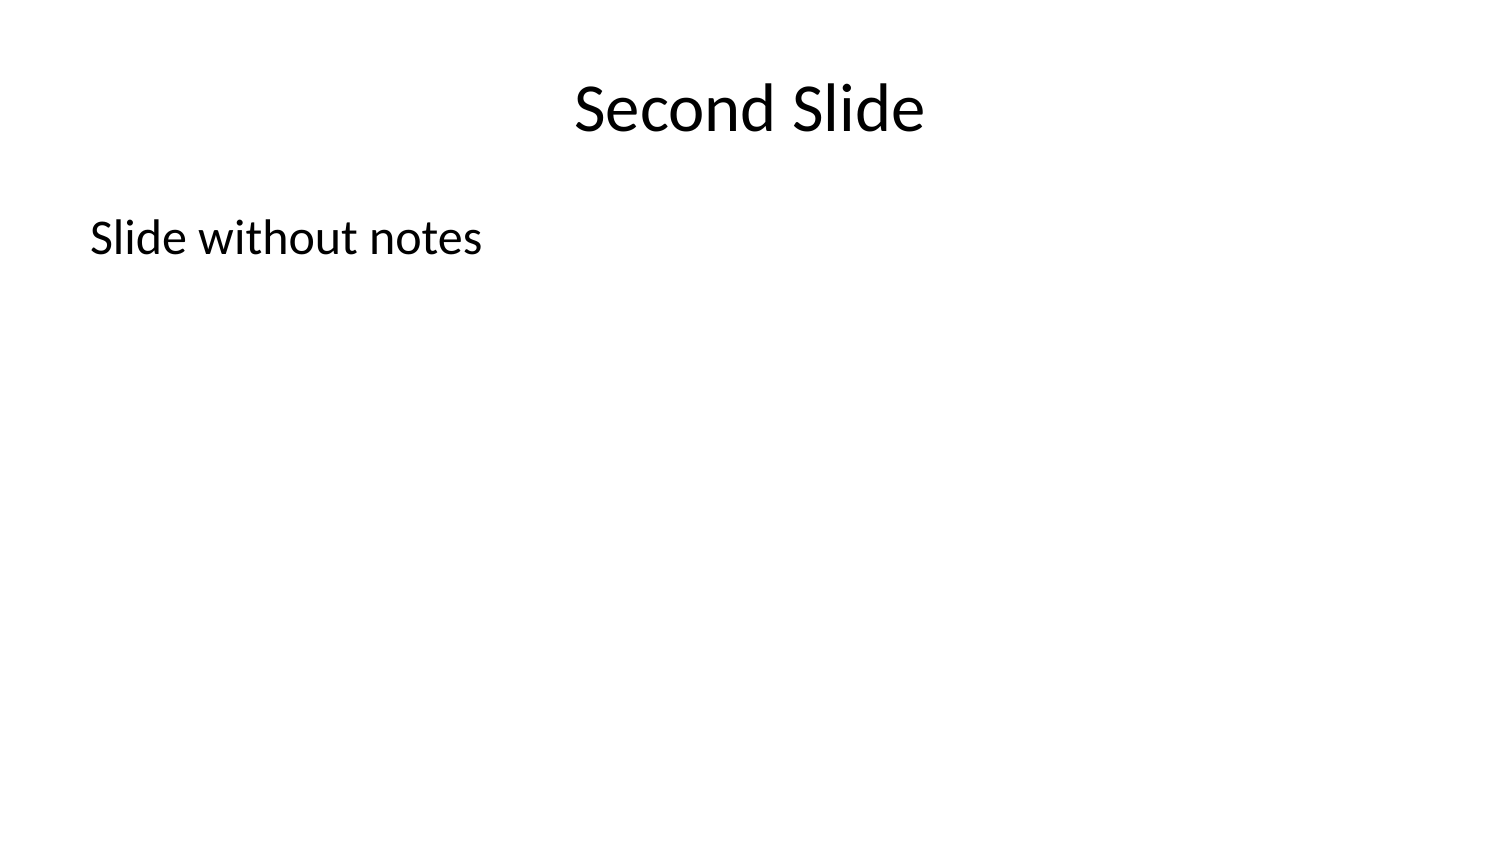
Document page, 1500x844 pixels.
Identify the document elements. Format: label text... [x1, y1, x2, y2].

list Slide without notes [75, 196, 1425, 754]
title Second Slide [75, 33, 1425, 175]
